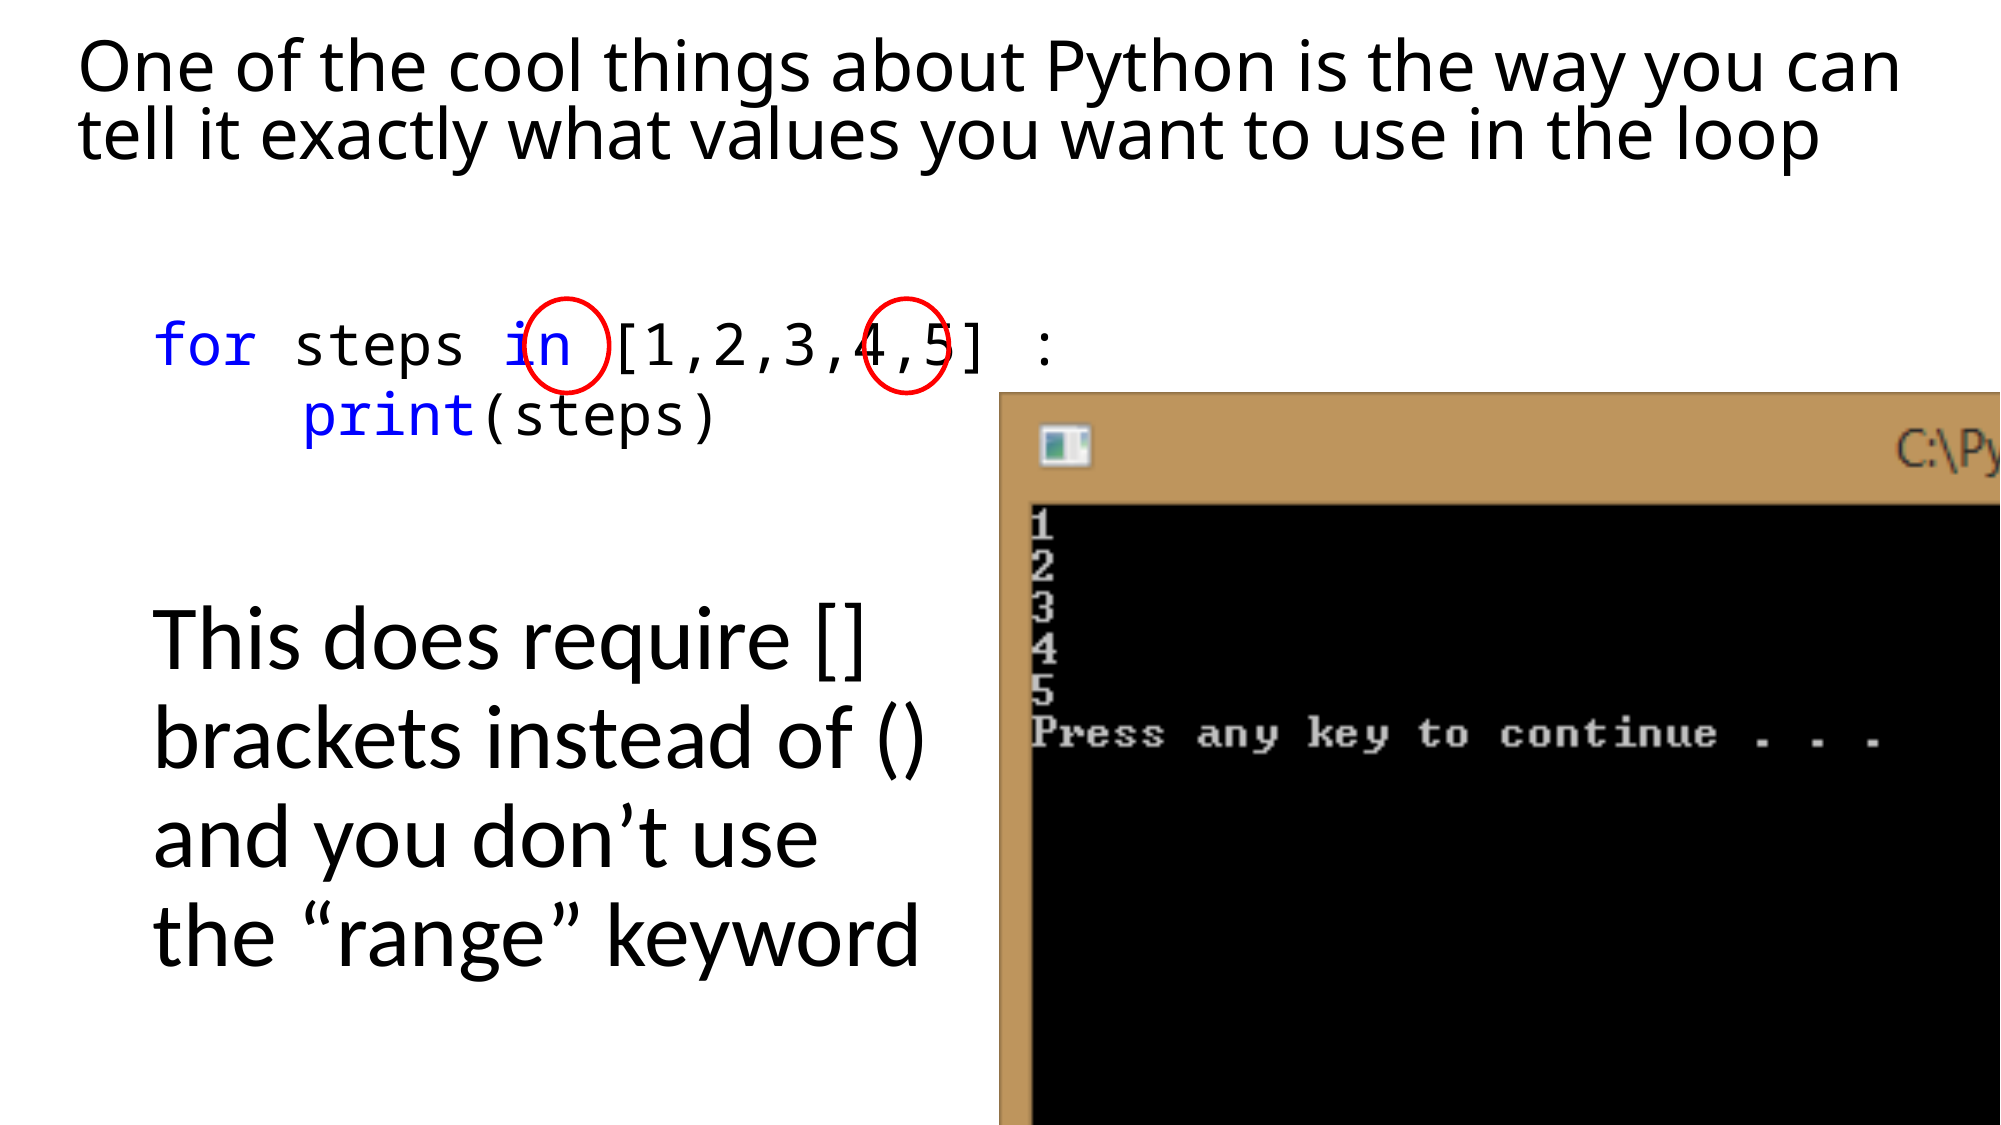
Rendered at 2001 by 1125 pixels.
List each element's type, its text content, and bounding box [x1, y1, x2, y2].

picture [999, 392, 2000, 1125]
text_box [522, 296, 612, 396]
text_box for steps in [1,2,3,4,5] : print(steps) [137, 299, 1164, 455]
text_box This does require [] brackets instead of () and you don’t use the “range” keyword [137, 560, 959, 1017]
title One of the cool things about Python is the way you can tell it exactly what values you want to use in the loop [62, 29, 1953, 205]
text_box [861, 296, 951, 396]
